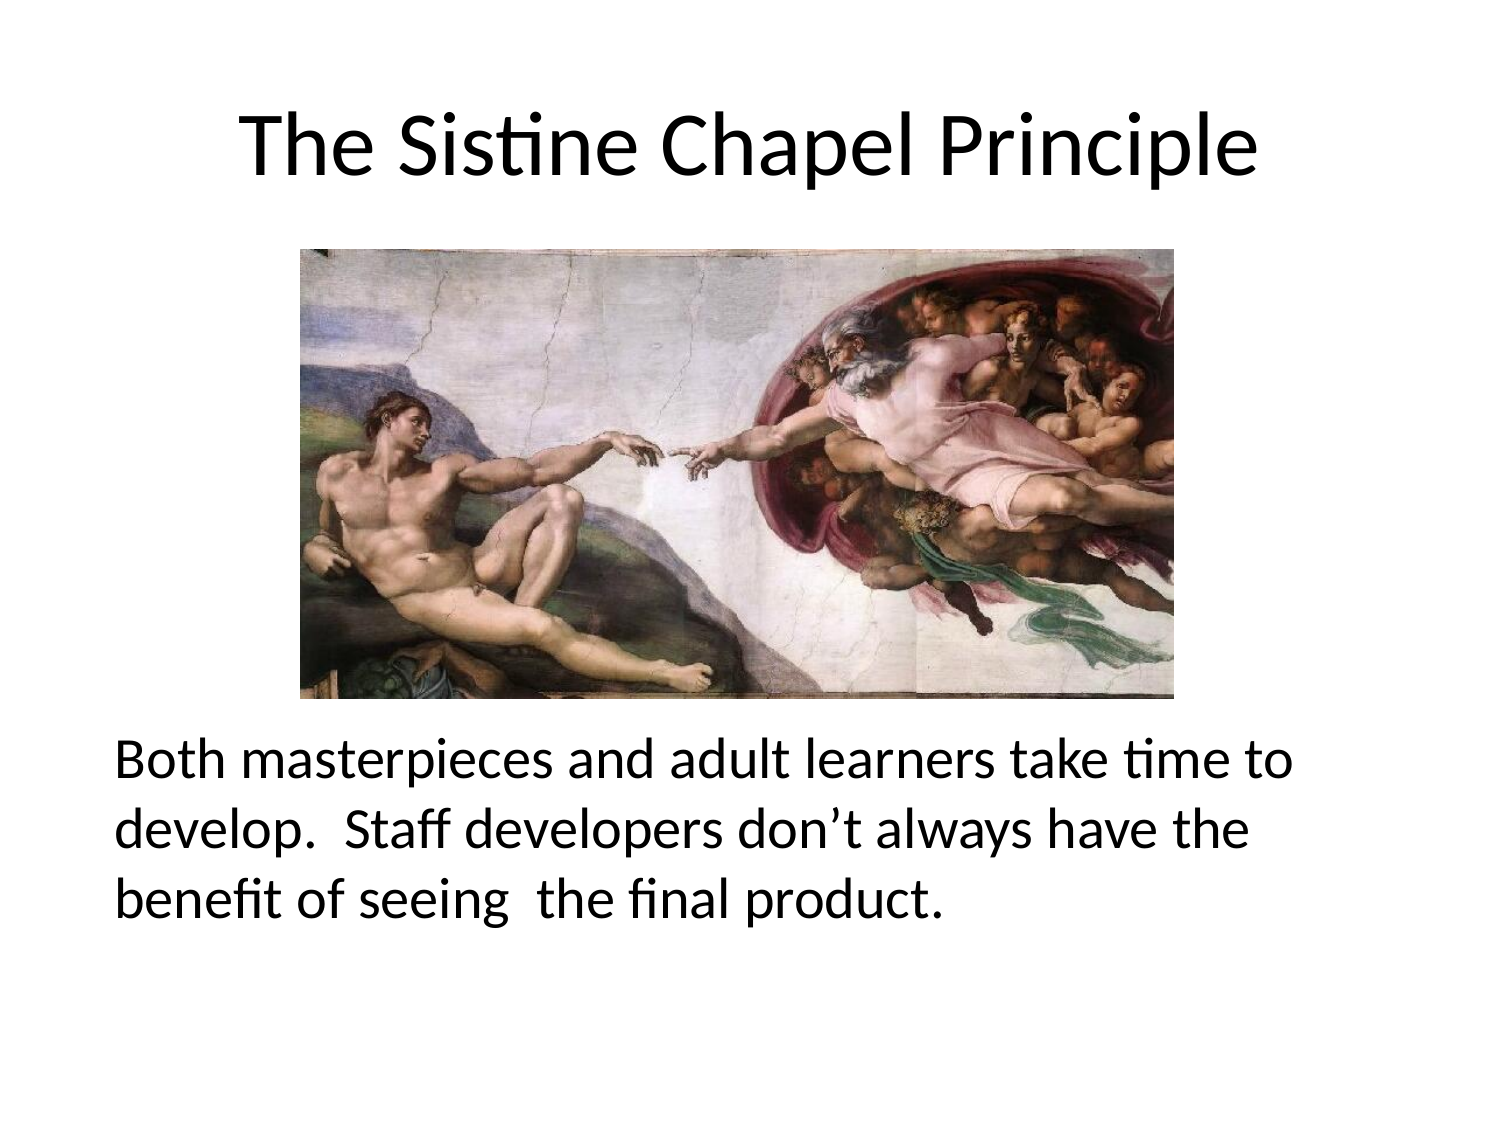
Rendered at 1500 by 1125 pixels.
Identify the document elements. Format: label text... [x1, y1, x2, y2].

title The Sistine Chapel Principle [75, 45, 1425, 233]
text_box Both masterpieces and adult learners take time to develop. Staff developers don’t always have the benefit of seeing the final product. [99, 712, 1418, 938]
picture [299, 249, 1174, 699]
